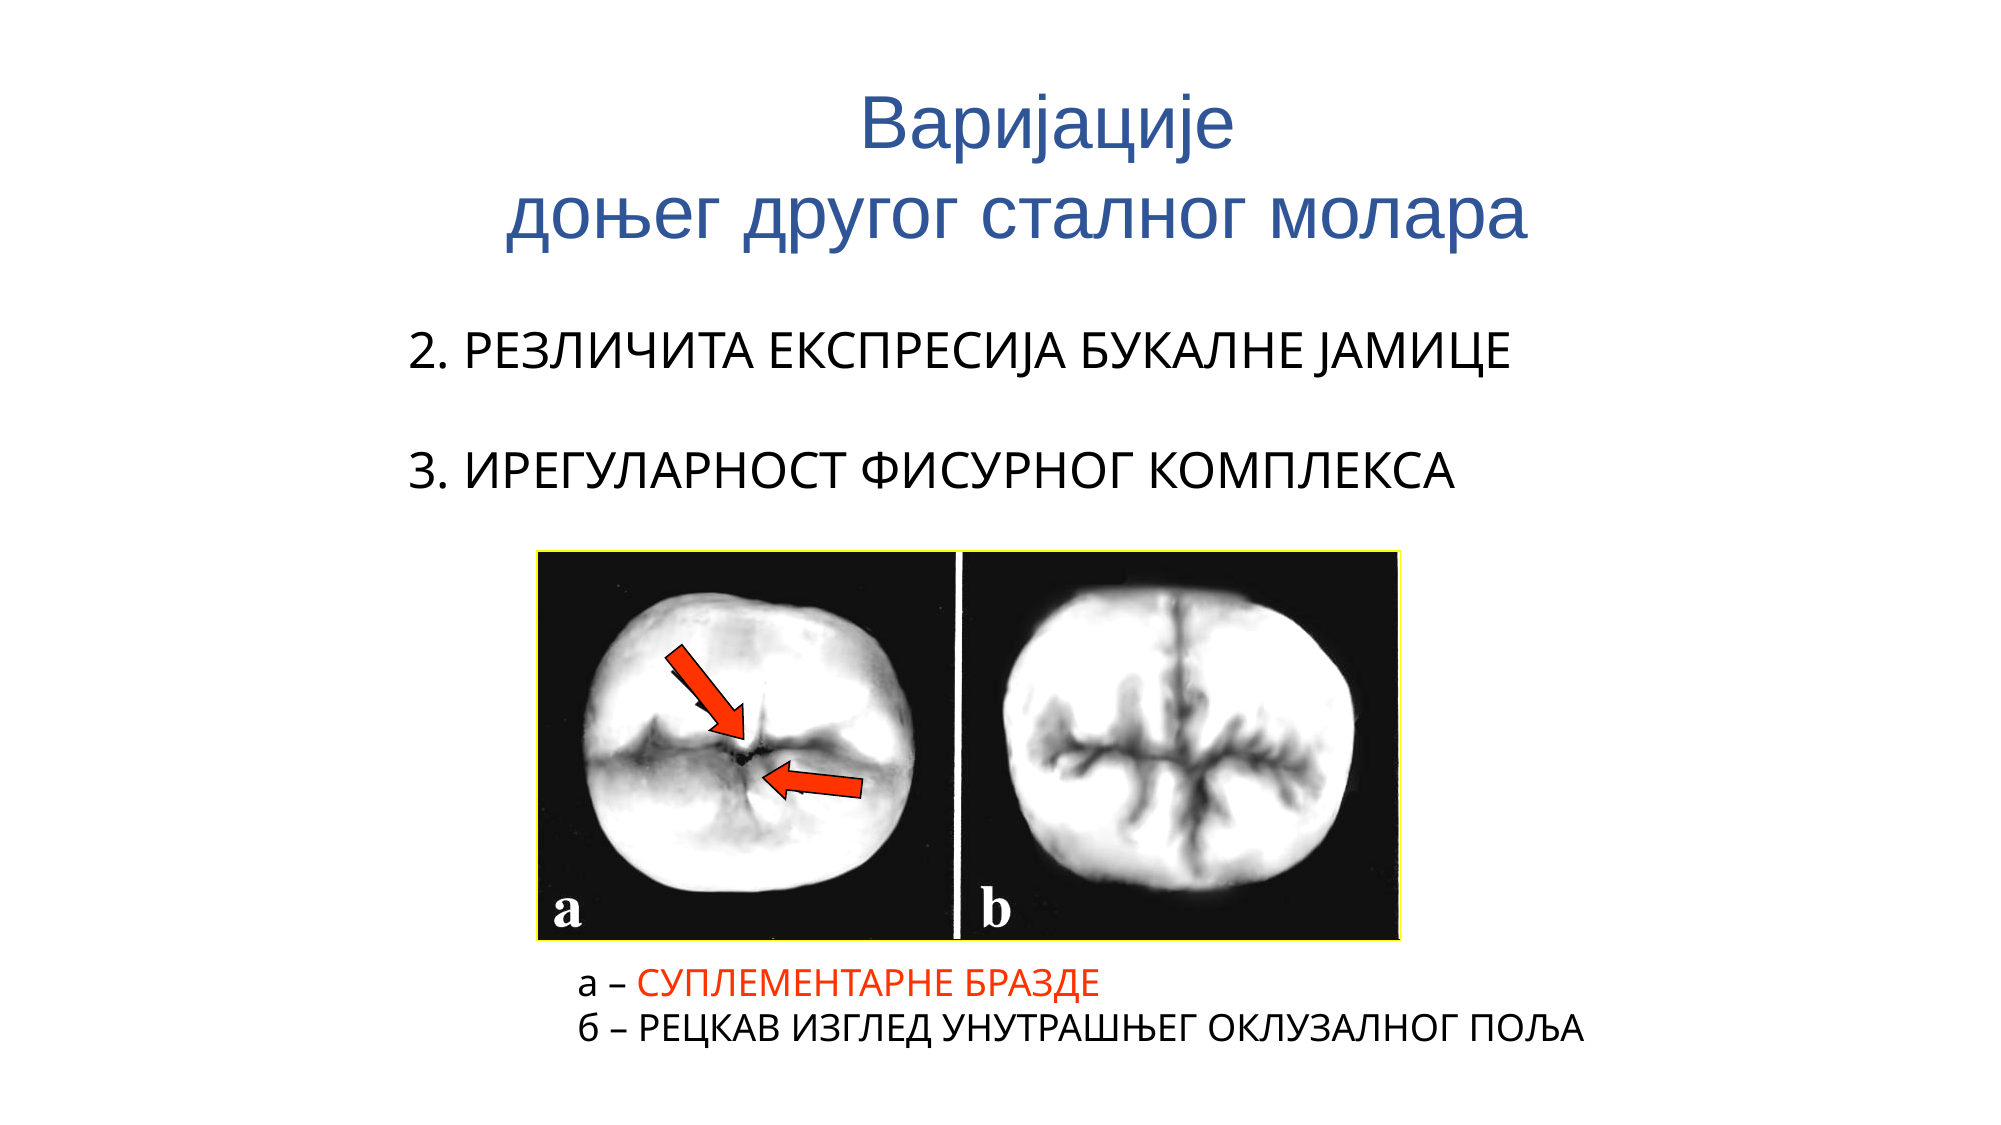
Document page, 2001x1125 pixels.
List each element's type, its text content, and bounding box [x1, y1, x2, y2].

picture [537, 551, 1400, 940]
text_box a – СУПЛЕМEНТАРНЕ БРАЗДЕ б – РЕЦКАВ ИЗГЛЕД УНУТРАШЊЕГ ОКЛУЗАЛНОГ ПOЉА [562, 951, 1733, 1056]
text_box Варијације доњег другог сталног молара [492, 66, 1693, 262]
text_box 2. РЕЗЛИЧИТА ЕКСПРЕСИЈА БУКАЛНЕ ЈАМИЦЕ 3. ИРЕГУЛАРНОСТ ФИСУРНОГ КОМПЛЕКСА [393, 310, 1528, 506]
